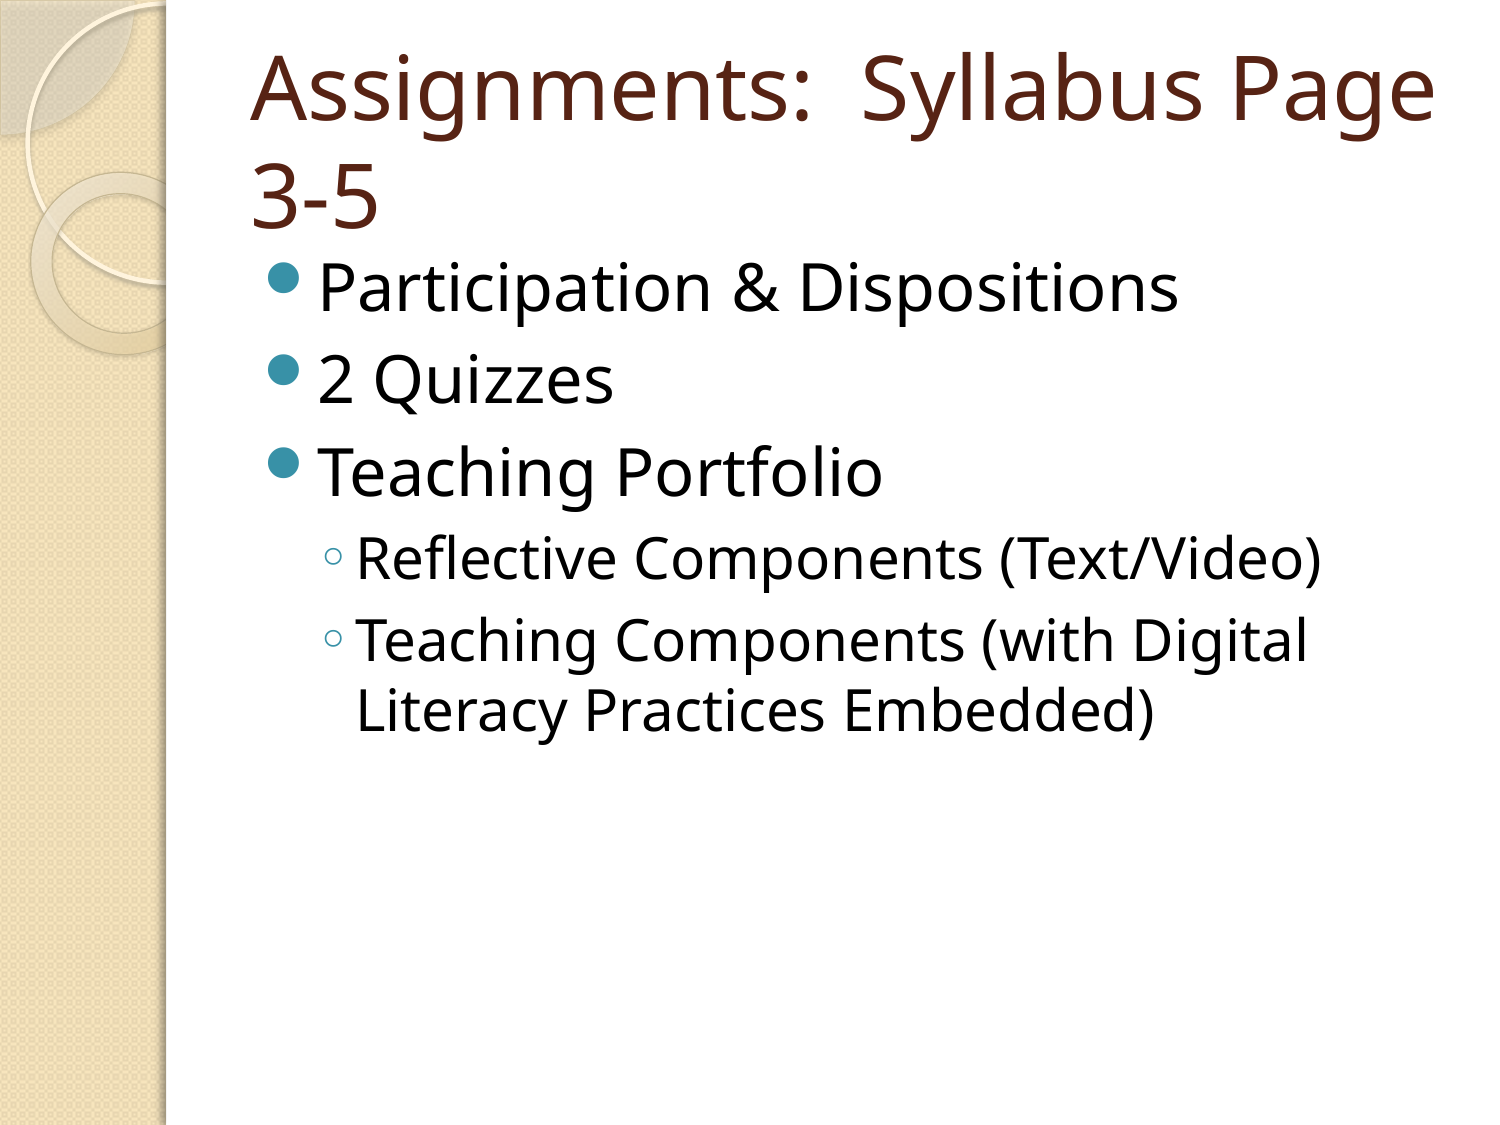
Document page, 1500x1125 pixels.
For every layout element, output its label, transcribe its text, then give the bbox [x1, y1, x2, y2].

list Participation & Dispositions 2 Quizzes Teaching Portfolio Reflective Components (Text/Video) Teaching Components (with Digital Literacy Practices Embedded) [235, 237, 1466, 1025]
title Assignments: Syllabus Page 3-5 [235, 45, 1466, 233]
